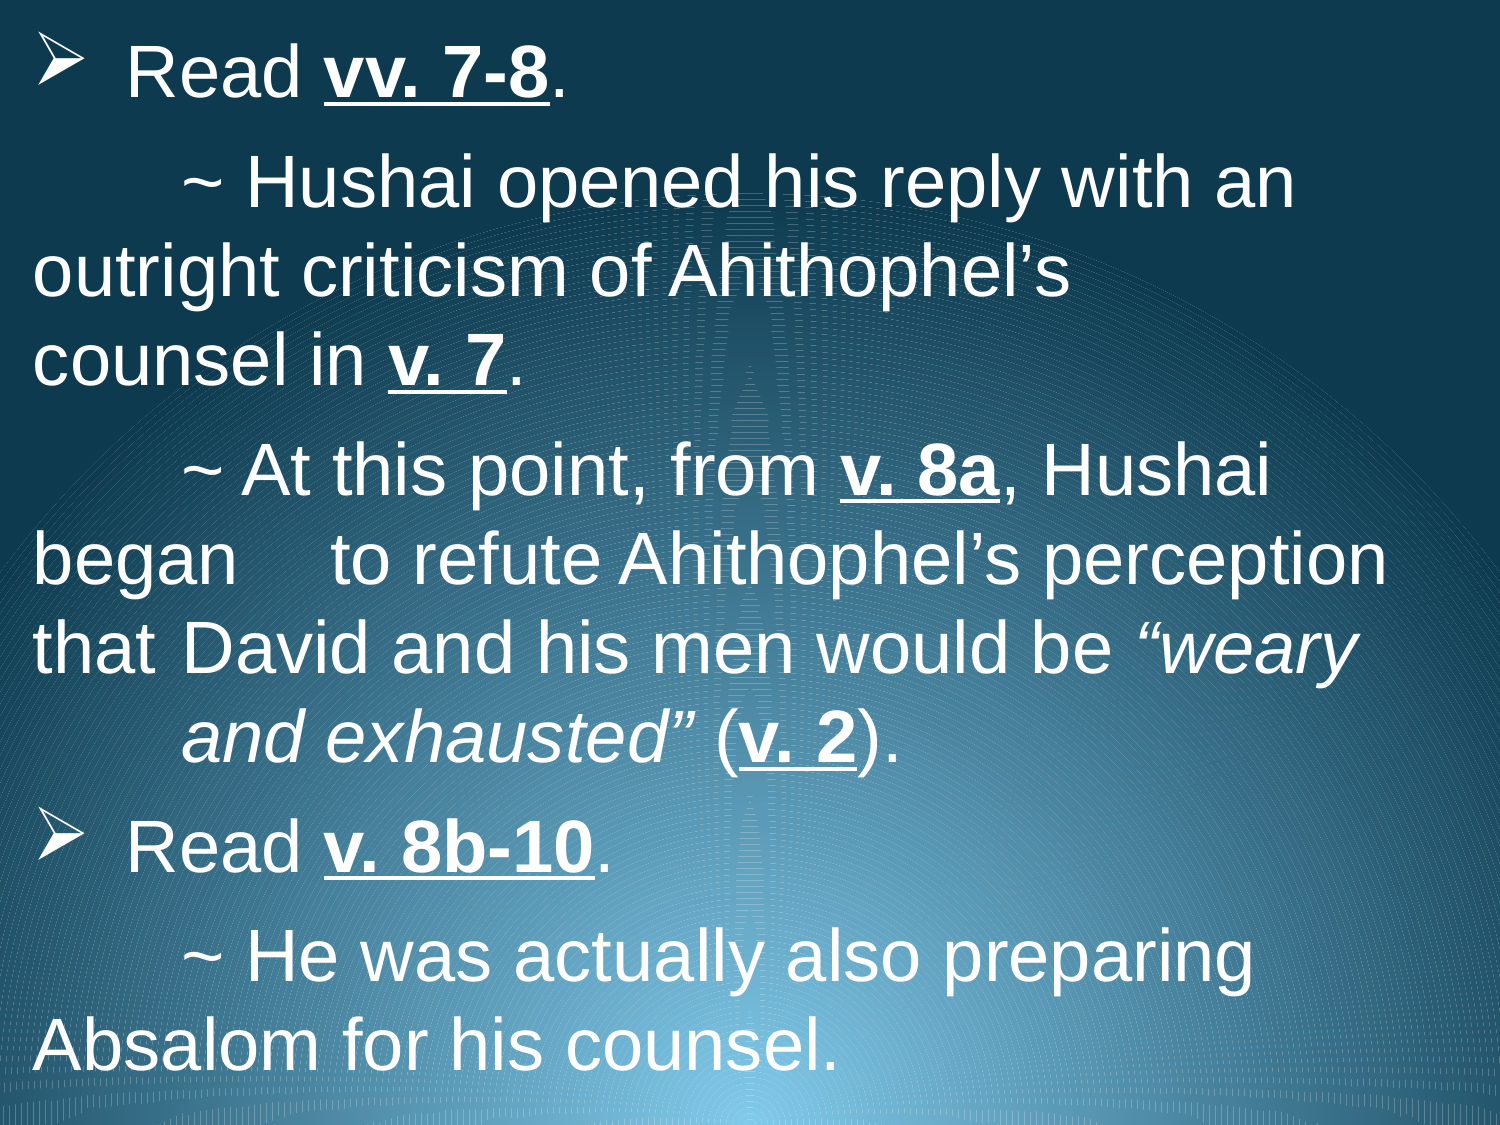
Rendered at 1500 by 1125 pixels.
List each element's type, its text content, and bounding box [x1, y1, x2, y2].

subtitle Read vv. 7-8. ~ Hushai opened his reply with an outright criticism of Ahithophel’s counsel in v. 7. ~ At this point, from v. 8a, Hushai began to refute Ahithophel’s perception that David and his men would be “weary and exhausted” (v. 2). Read v. 8b-10. ~ He was actually also preparing Absalom for his counsel. [18, 16, 1482, 1109]
